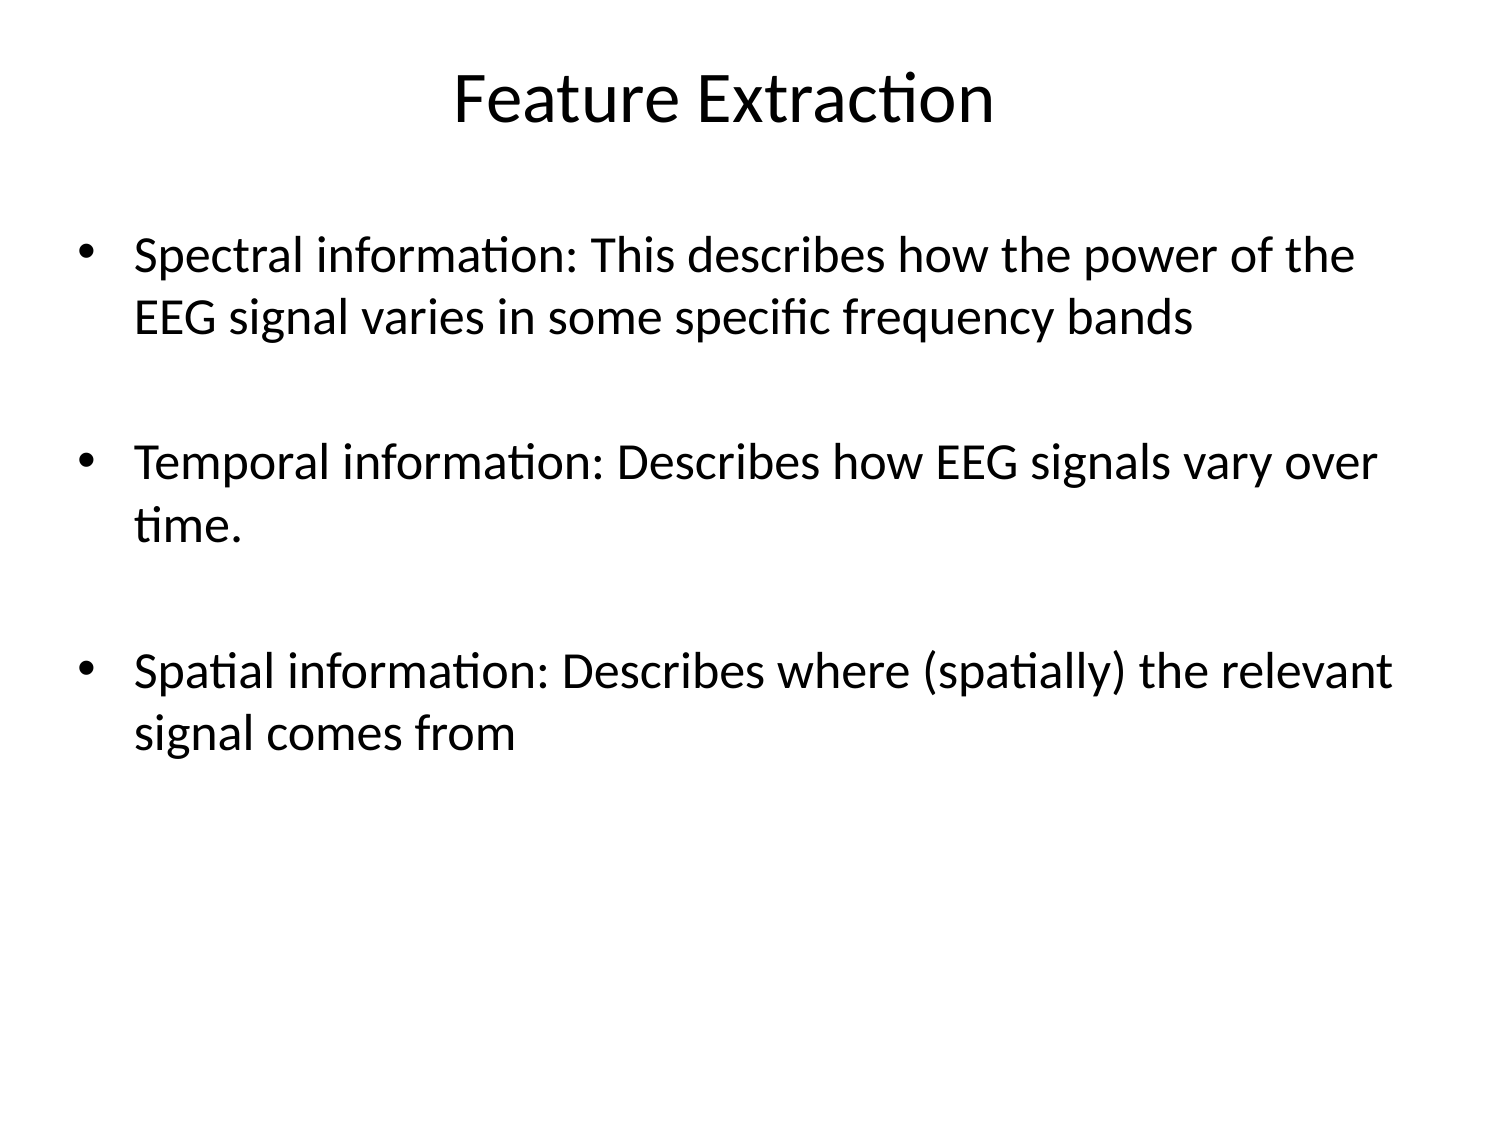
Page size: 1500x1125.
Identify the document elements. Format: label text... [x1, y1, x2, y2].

list Spectral information: This describes how the power of the EEG signal varies in some specific frequency bands Temporal information: Describes how EEG signals vary over time. Spatial information: Describes where (spatially) the relevant signal comes from [62, 212, 1413, 955]
title Feature Extraction [50, 0, 1400, 188]
